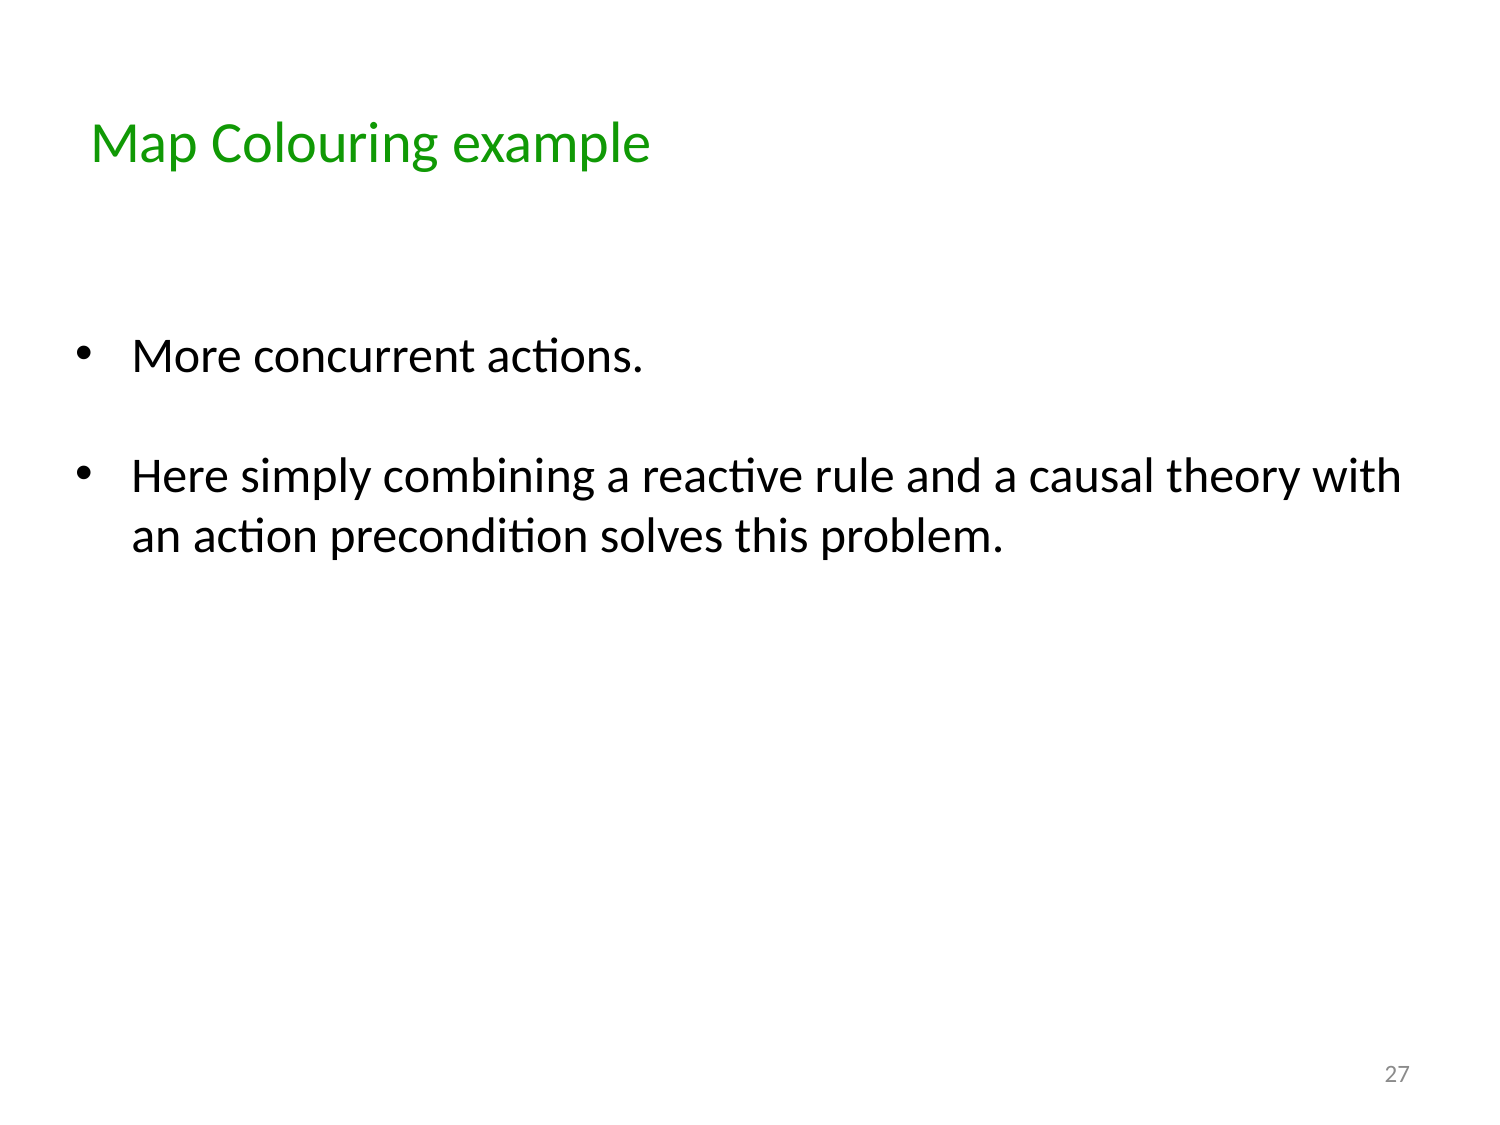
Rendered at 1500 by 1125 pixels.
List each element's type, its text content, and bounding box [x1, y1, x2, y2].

title Map Colouring example [75, 45, 1425, 233]
slide_number 27 [1074, 1042, 1425, 1103]
list More concurrent actions. Here simply combining a reactive rule and a causal theory with an action precondition solves this problem. [75, 262, 1425, 1005]
